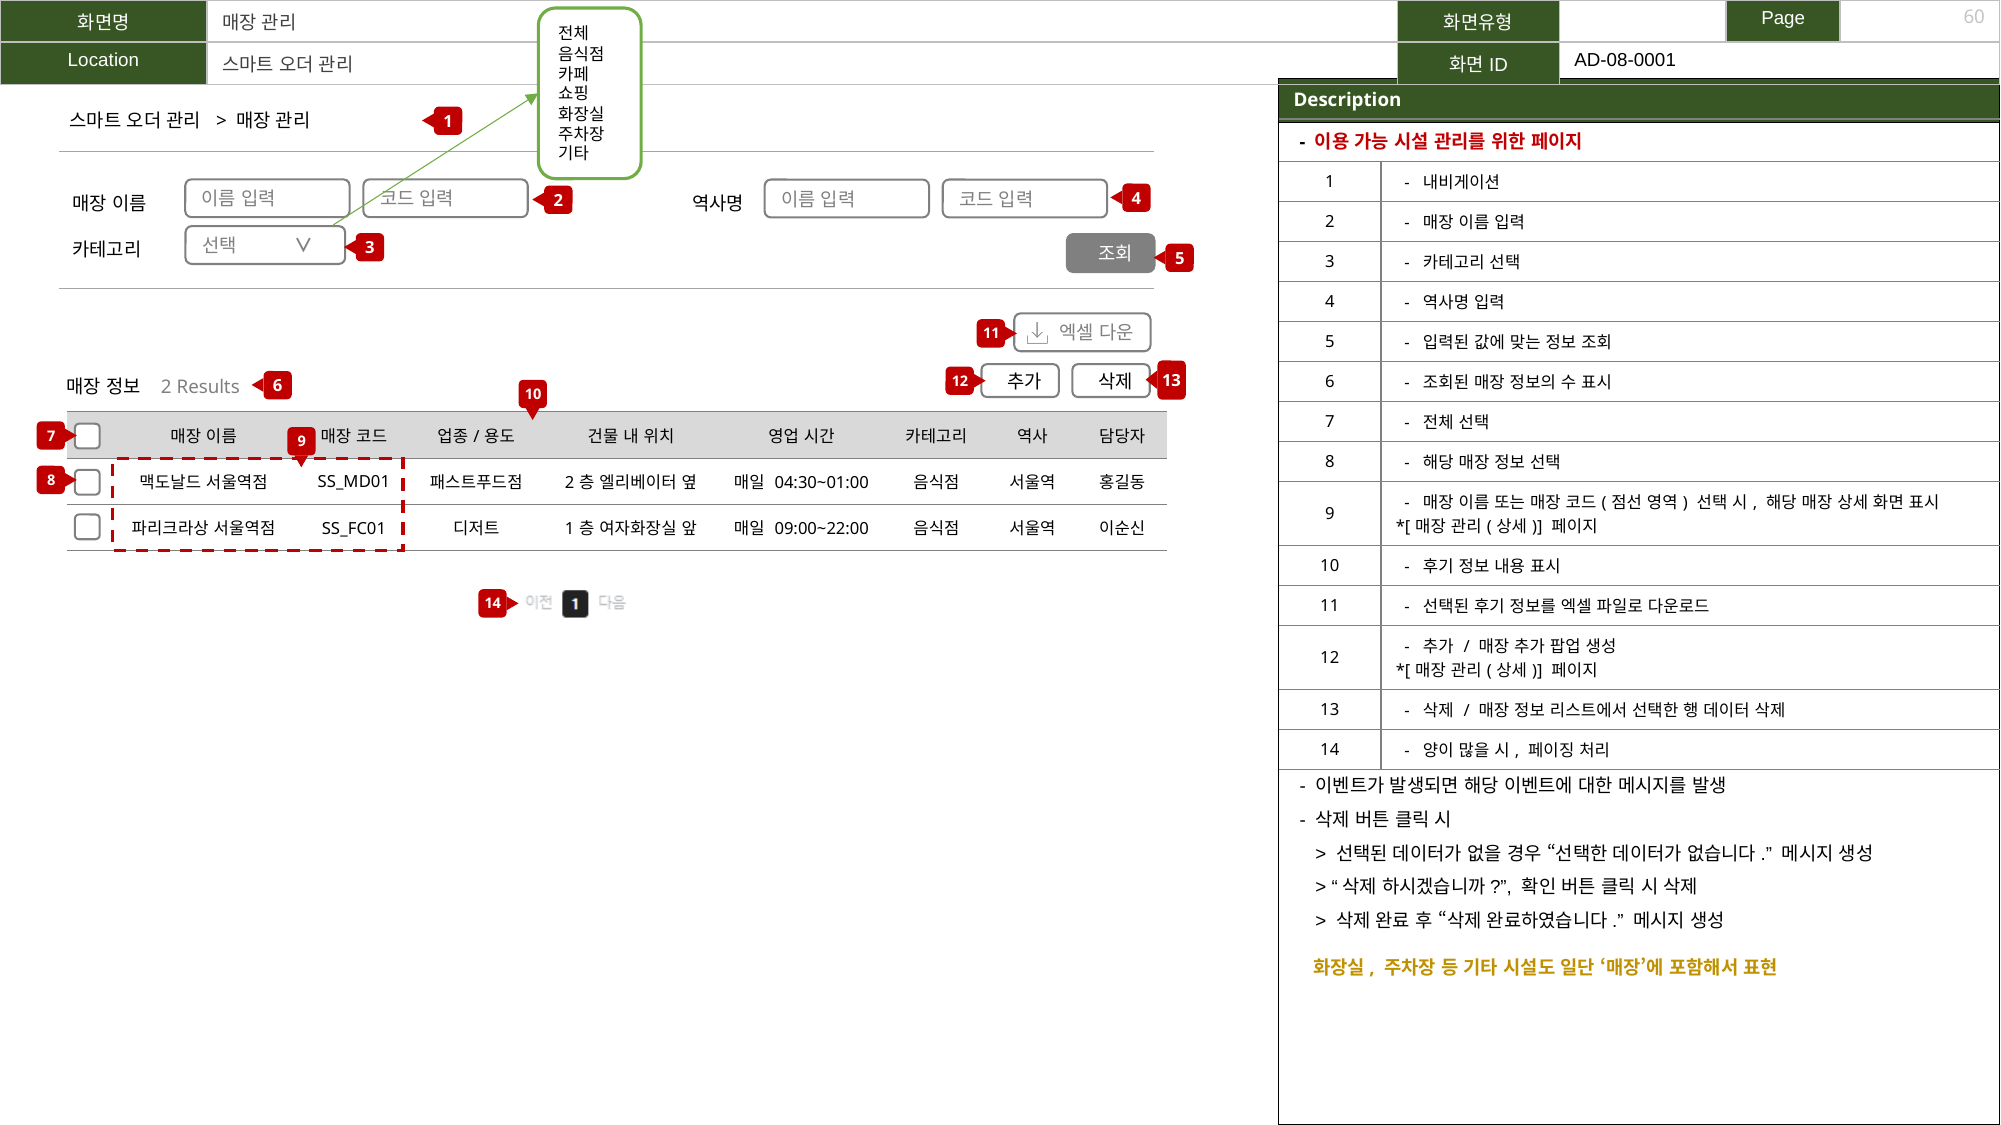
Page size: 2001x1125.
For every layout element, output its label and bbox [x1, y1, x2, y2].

table_header [1279, 85, 1999, 118]
table_cell [1279, 690, 1380, 729]
text_box [941, 178, 1109, 219]
slide_number [1550, 0, 2000, 48]
table_cell [1279, 442, 1380, 481]
table_header [1398, 1, 1550, 41]
table_header [1, 1, 206, 41]
table_cell [208, 43, 537, 84]
table_cell [1560, 48, 1999, 84]
table_cell [1279, 202, 1380, 241]
table_header [67, 412, 1167, 458]
picture [512, 578, 639, 626]
text_box [1298, 948, 1882, 986]
table_cell [67, 505, 112, 550]
table_cell [1279, 322, 1380, 361]
text_box [971, 312, 1152, 353]
table_cell [1279, 162, 1380, 201]
table_cell [643, 43, 1397, 84]
table_cell [1382, 362, 2000, 401]
picture [1020, 315, 1054, 350]
table_cell [1382, 626, 2000, 689]
table_cell [1382, 162, 2000, 201]
table_cell [1398, 43, 1559, 84]
table_cell [1382, 482, 2000, 545]
text_box [1065, 233, 1156, 274]
text_box [677, 173, 931, 222]
table_cell [1279, 626, 1380, 689]
table_cell [1279, 770, 1999, 1124]
table_cell [1382, 586, 2000, 625]
text_box [112, 424, 404, 551]
text_box [1159, 237, 1188, 278]
table_cell [403, 505, 1167, 550]
table_header [208, 1, 1397, 41]
table_cell [1279, 730, 1380, 769]
text_box [55, 6, 1155, 268]
table_cell [1382, 242, 2000, 281]
table_cell [1382, 546, 2000, 585]
table_cell [1382, 442, 2000, 481]
table_header [1279, 120, 2000, 161]
text_box [472, 586, 519, 620]
table_cell [1382, 730, 2000, 769]
table_cell [1382, 202, 2000, 241]
table_cell [1382, 690, 2000, 729]
table_cell [67, 459, 112, 504]
table_cell [1279, 546, 1380, 585]
table_cell [1382, 282, 2000, 321]
table_cell [1382, 402, 2000, 441]
text_box [51, 364, 306, 406]
text_box [1116, 177, 1145, 218]
text_box [73, 513, 101, 541]
table_cell [1279, 586, 1380, 625]
table_cell [1, 43, 206, 84]
table_cell [1279, 482, 1380, 545]
text_box [31, 418, 101, 452]
text_box [1284, 755, 1980, 939]
table_cell [1382, 322, 2000, 361]
text_box [939, 363, 1060, 399]
text_box [512, 377, 553, 421]
table_cell [1279, 242, 1380, 281]
table_cell [403, 459, 1167, 504]
text_box [1071, 359, 1186, 401]
table_cell [1279, 282, 1380, 321]
text_box [349, 227, 379, 268]
text_box [31, 463, 101, 497]
table_cell [1279, 402, 1380, 441]
table_cell [1279, 362, 1380, 401]
